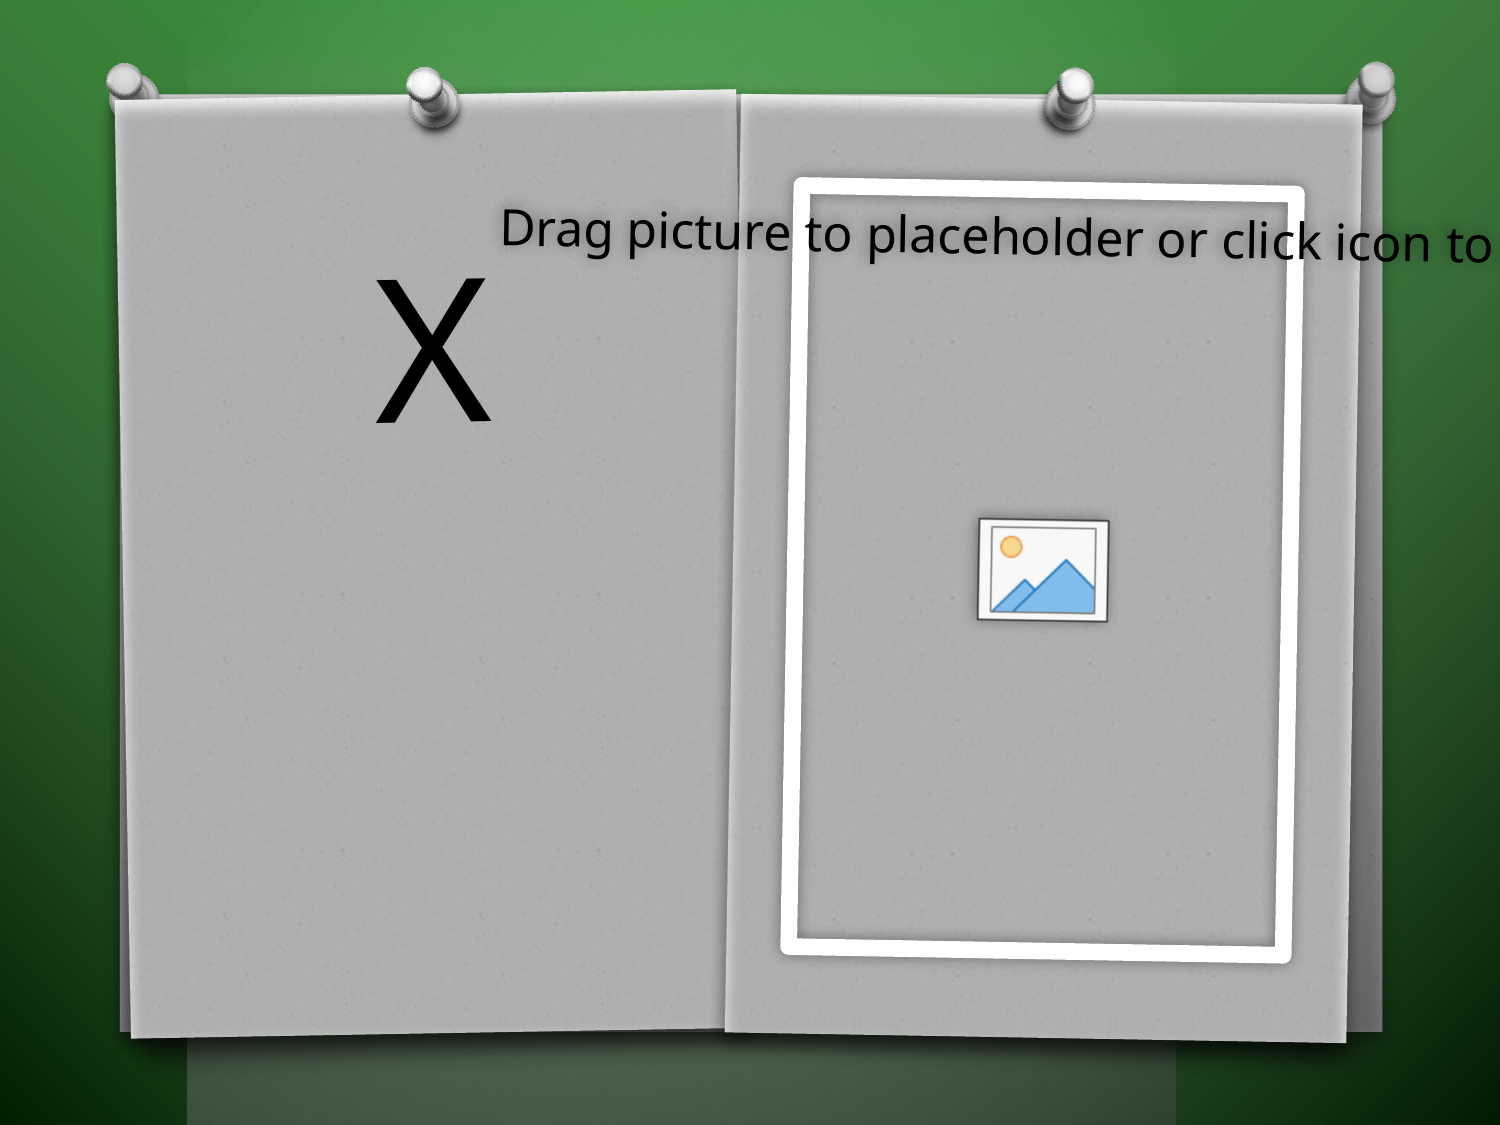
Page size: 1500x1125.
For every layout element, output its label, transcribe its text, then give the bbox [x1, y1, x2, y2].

picture [803, 197, 1282, 943]
title X [179, 222, 687, 475]
picture [1016, 41, 1138, 162]
picture [375, 33, 497, 157]
